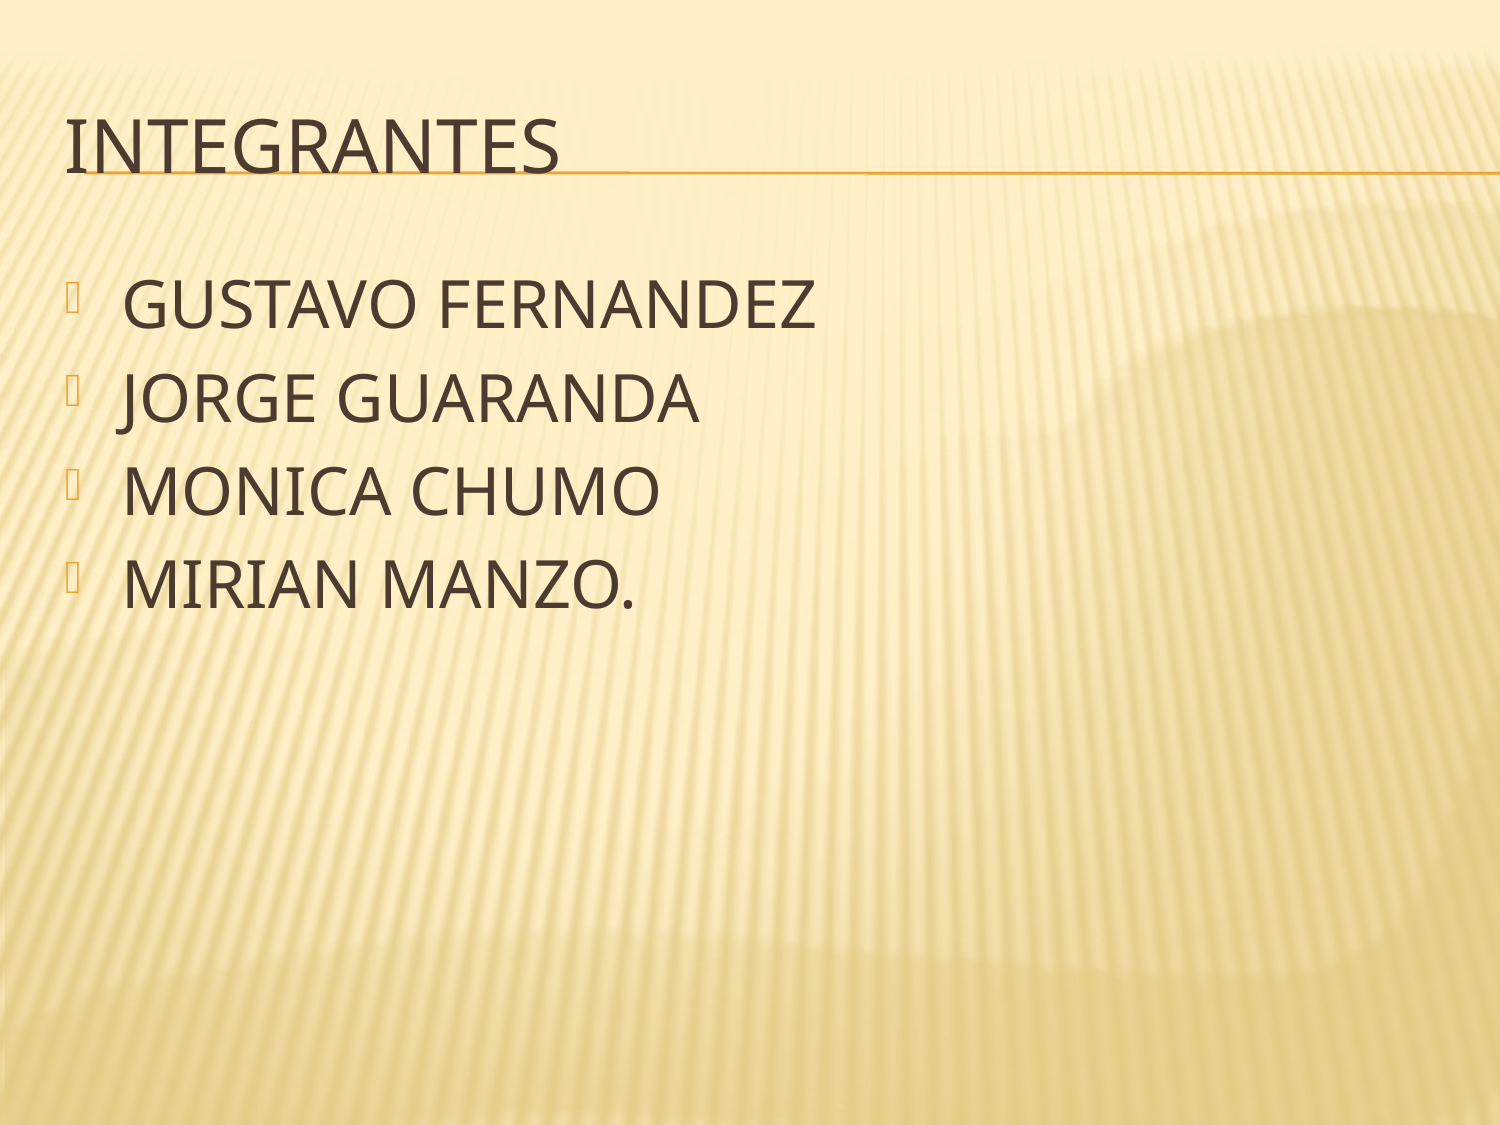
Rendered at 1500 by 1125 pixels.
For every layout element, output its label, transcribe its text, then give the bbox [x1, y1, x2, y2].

title INTEGRANTES [50, 75, 1475, 213]
list GUSTAVO FERNANDEZ JORGE GUARANDA MONICA CHUMO MIRIAN MANZO. [50, 254, 1475, 998]
